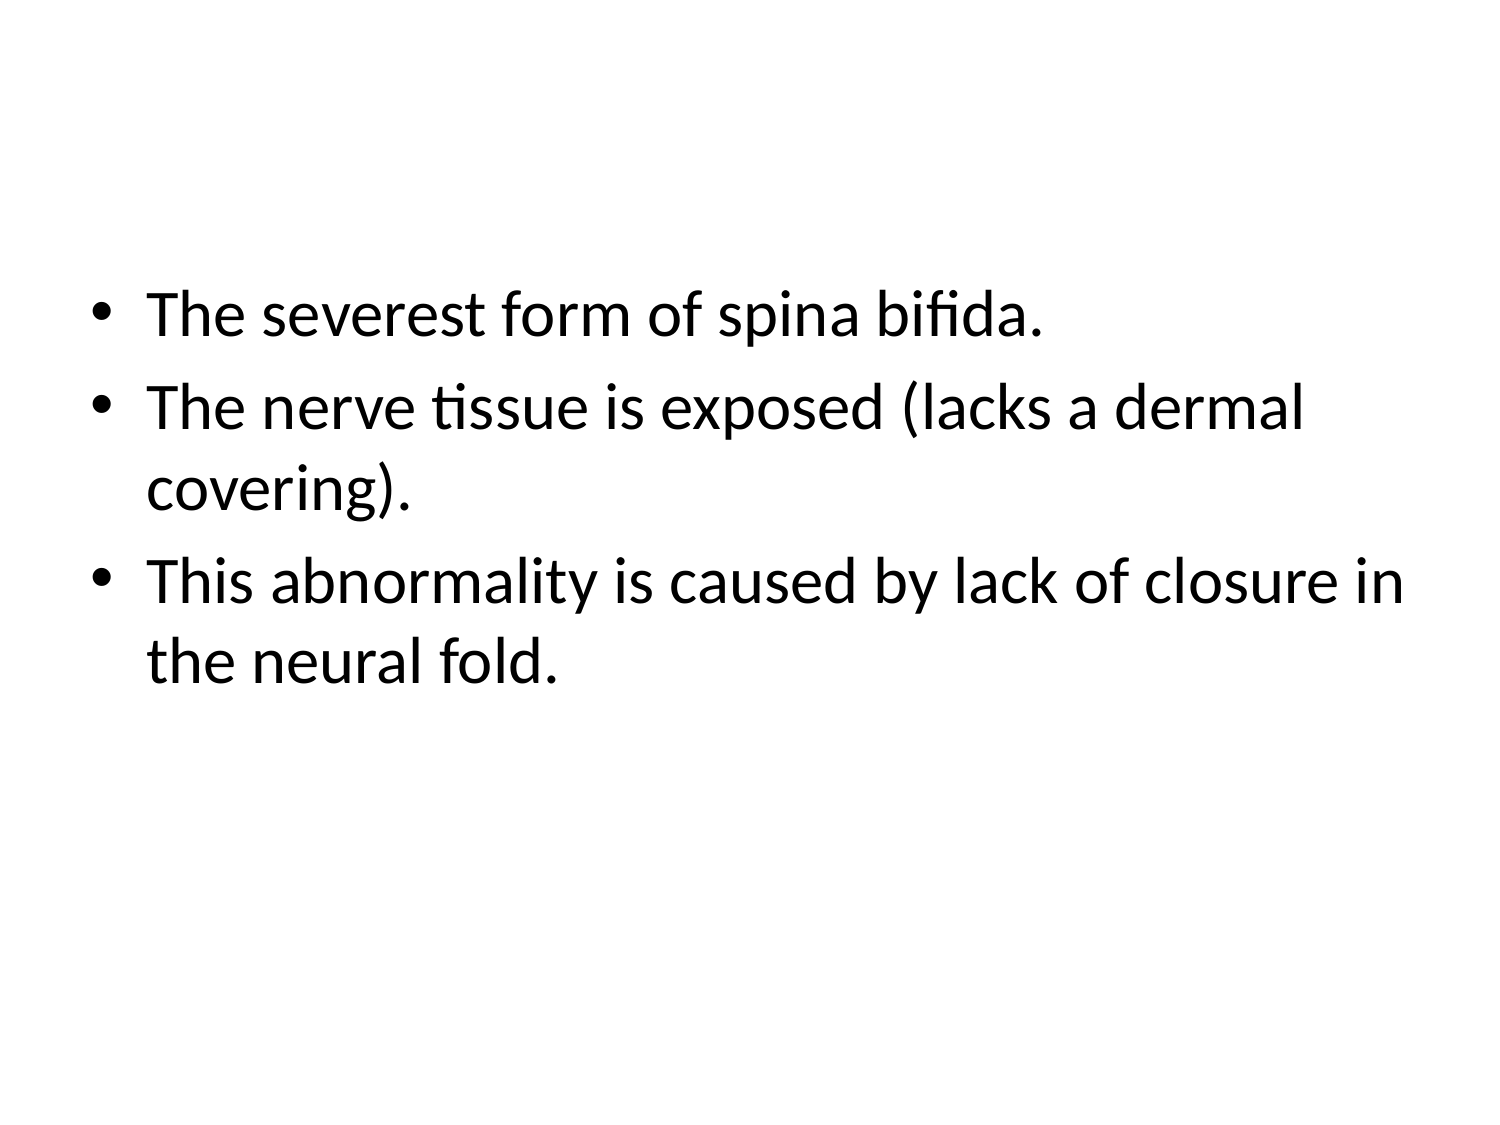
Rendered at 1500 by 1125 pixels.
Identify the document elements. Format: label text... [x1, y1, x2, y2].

list The severest form of spina bifida. The nerve tissue is exposed (lacks a dermal covering). This abnormality is caused by lack of closure in the neural fold. [75, 262, 1425, 1005]
